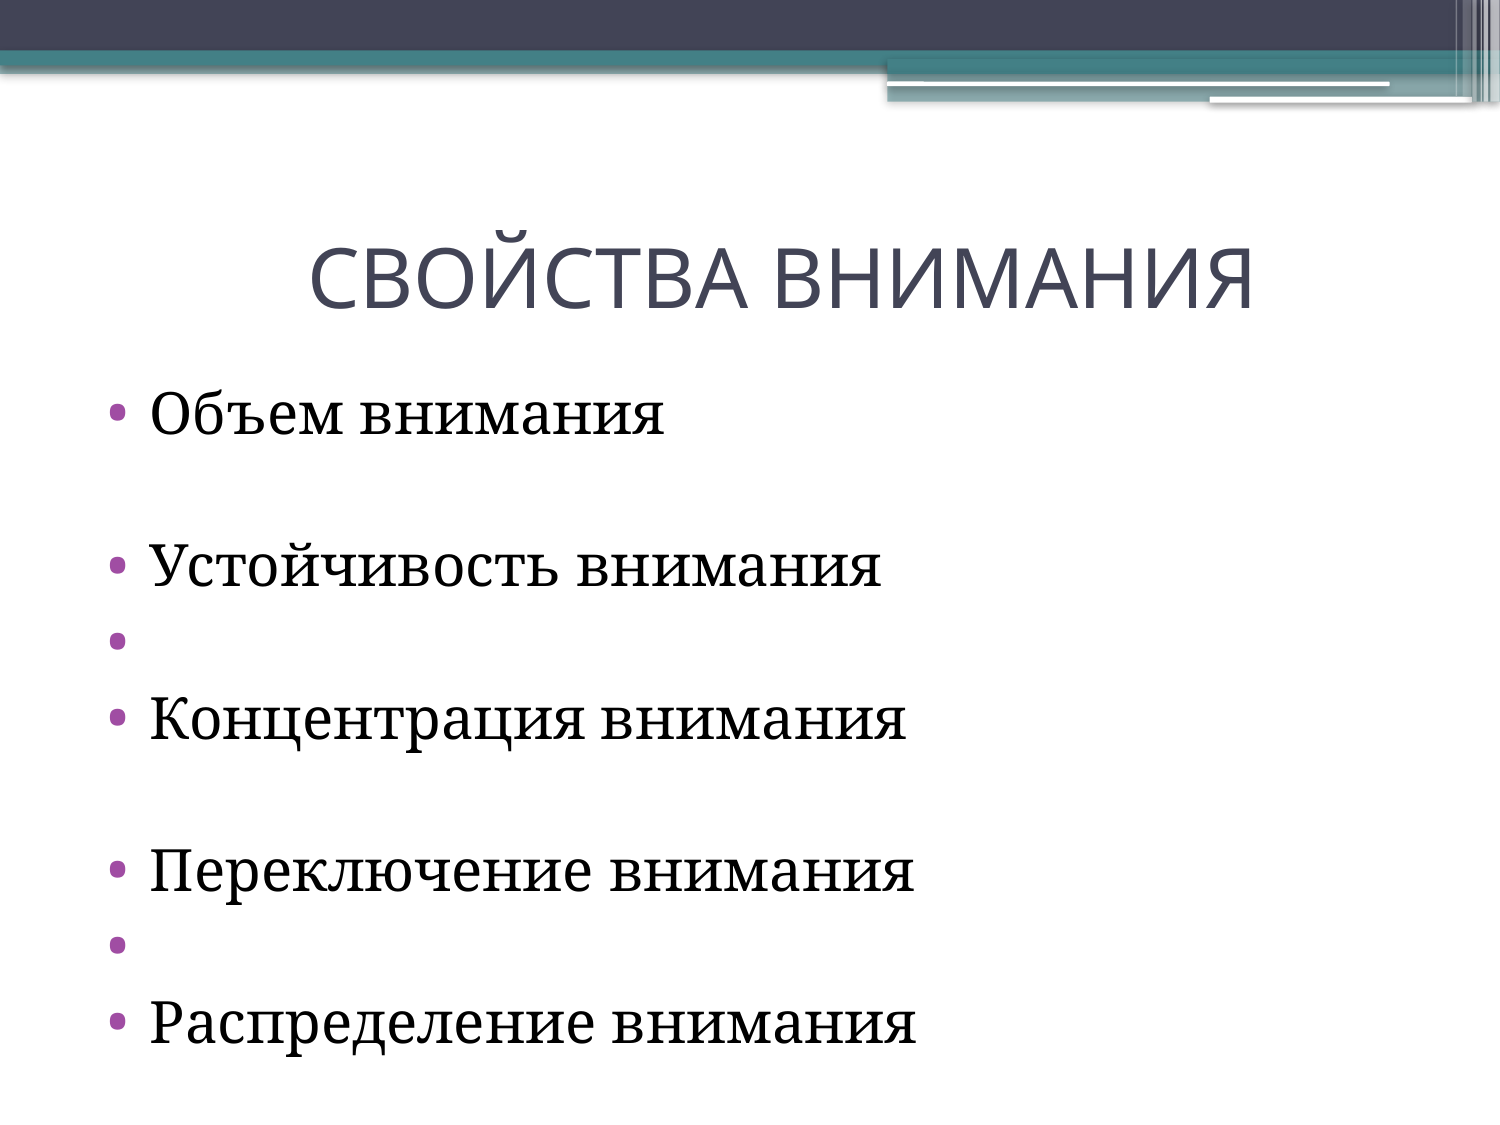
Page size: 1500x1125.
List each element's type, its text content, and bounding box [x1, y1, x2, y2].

list Объем внимания Устойчивость внимания Концентрация внимания Переключение внимания Распределение внимания [75, 368, 1425, 1079]
title СВОЙСТВА ВНИМАНИЯ [75, 187, 1425, 363]
